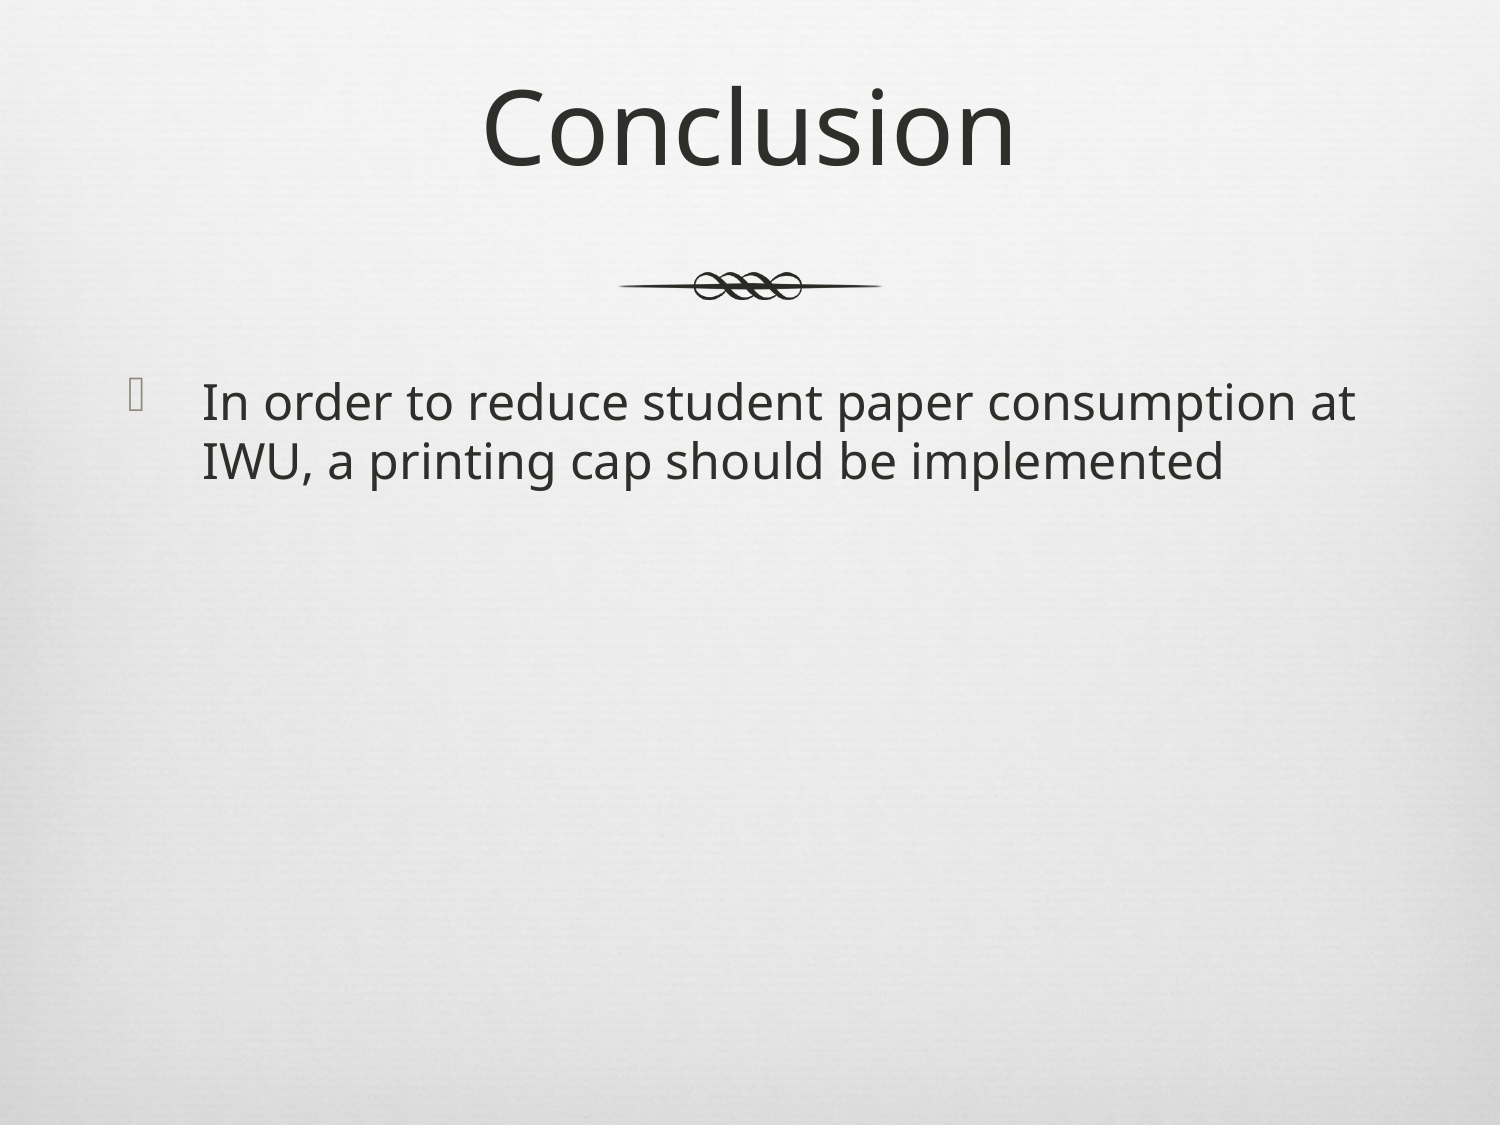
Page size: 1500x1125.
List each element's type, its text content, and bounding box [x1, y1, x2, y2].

picture [615, 272, 885, 300]
list In order to reduce student paper consumption at IWU, a printing cap should be implemented [112, 362, 1388, 963]
title Conclusion [112, 11, 1388, 236]
